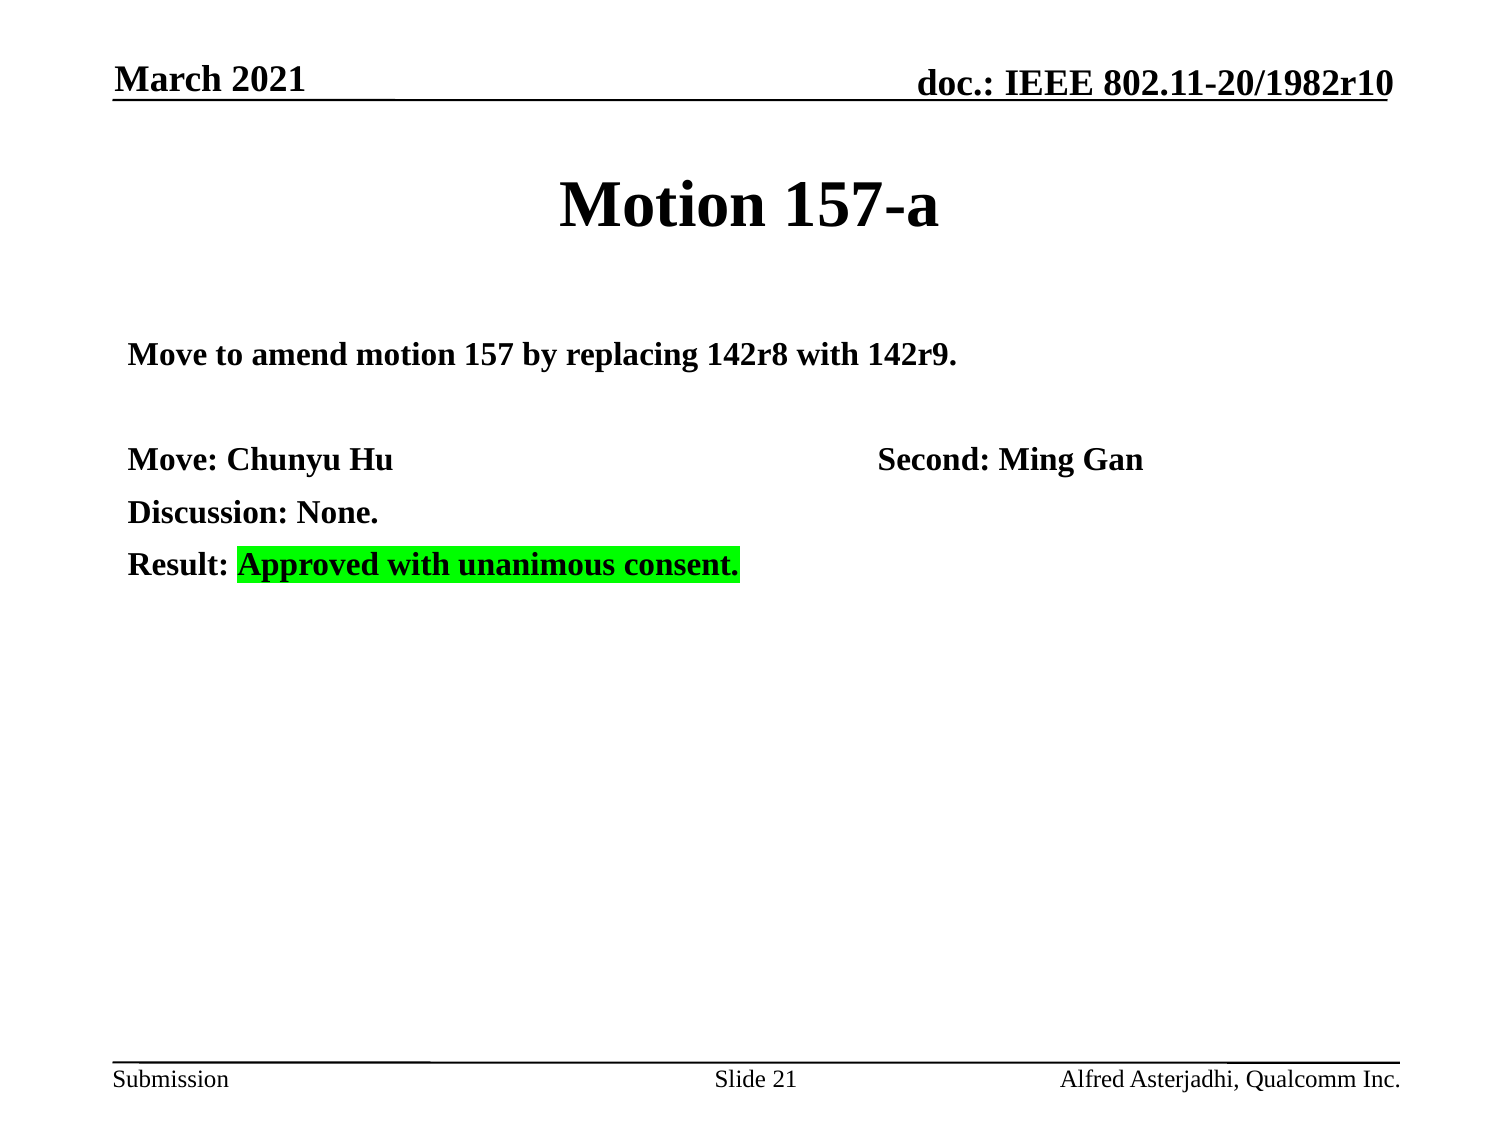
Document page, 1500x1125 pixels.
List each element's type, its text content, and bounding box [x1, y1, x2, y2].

slide_number Slide 21 [712, 1061, 800, 1123]
footer Alfred Asterjadhi, Qualcomm Inc. [878, 1061, 1402, 1093]
list Move to amend motion 157 by replacing 142r8 with 142r9. Move: Chunyu Hu Second: Ming Gan Discussion: None. Result: Approved with unanimous consent. [112, 324, 1388, 1000]
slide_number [114, 54, 423, 100]
title Motion 157-a [112, 112, 1388, 288]
